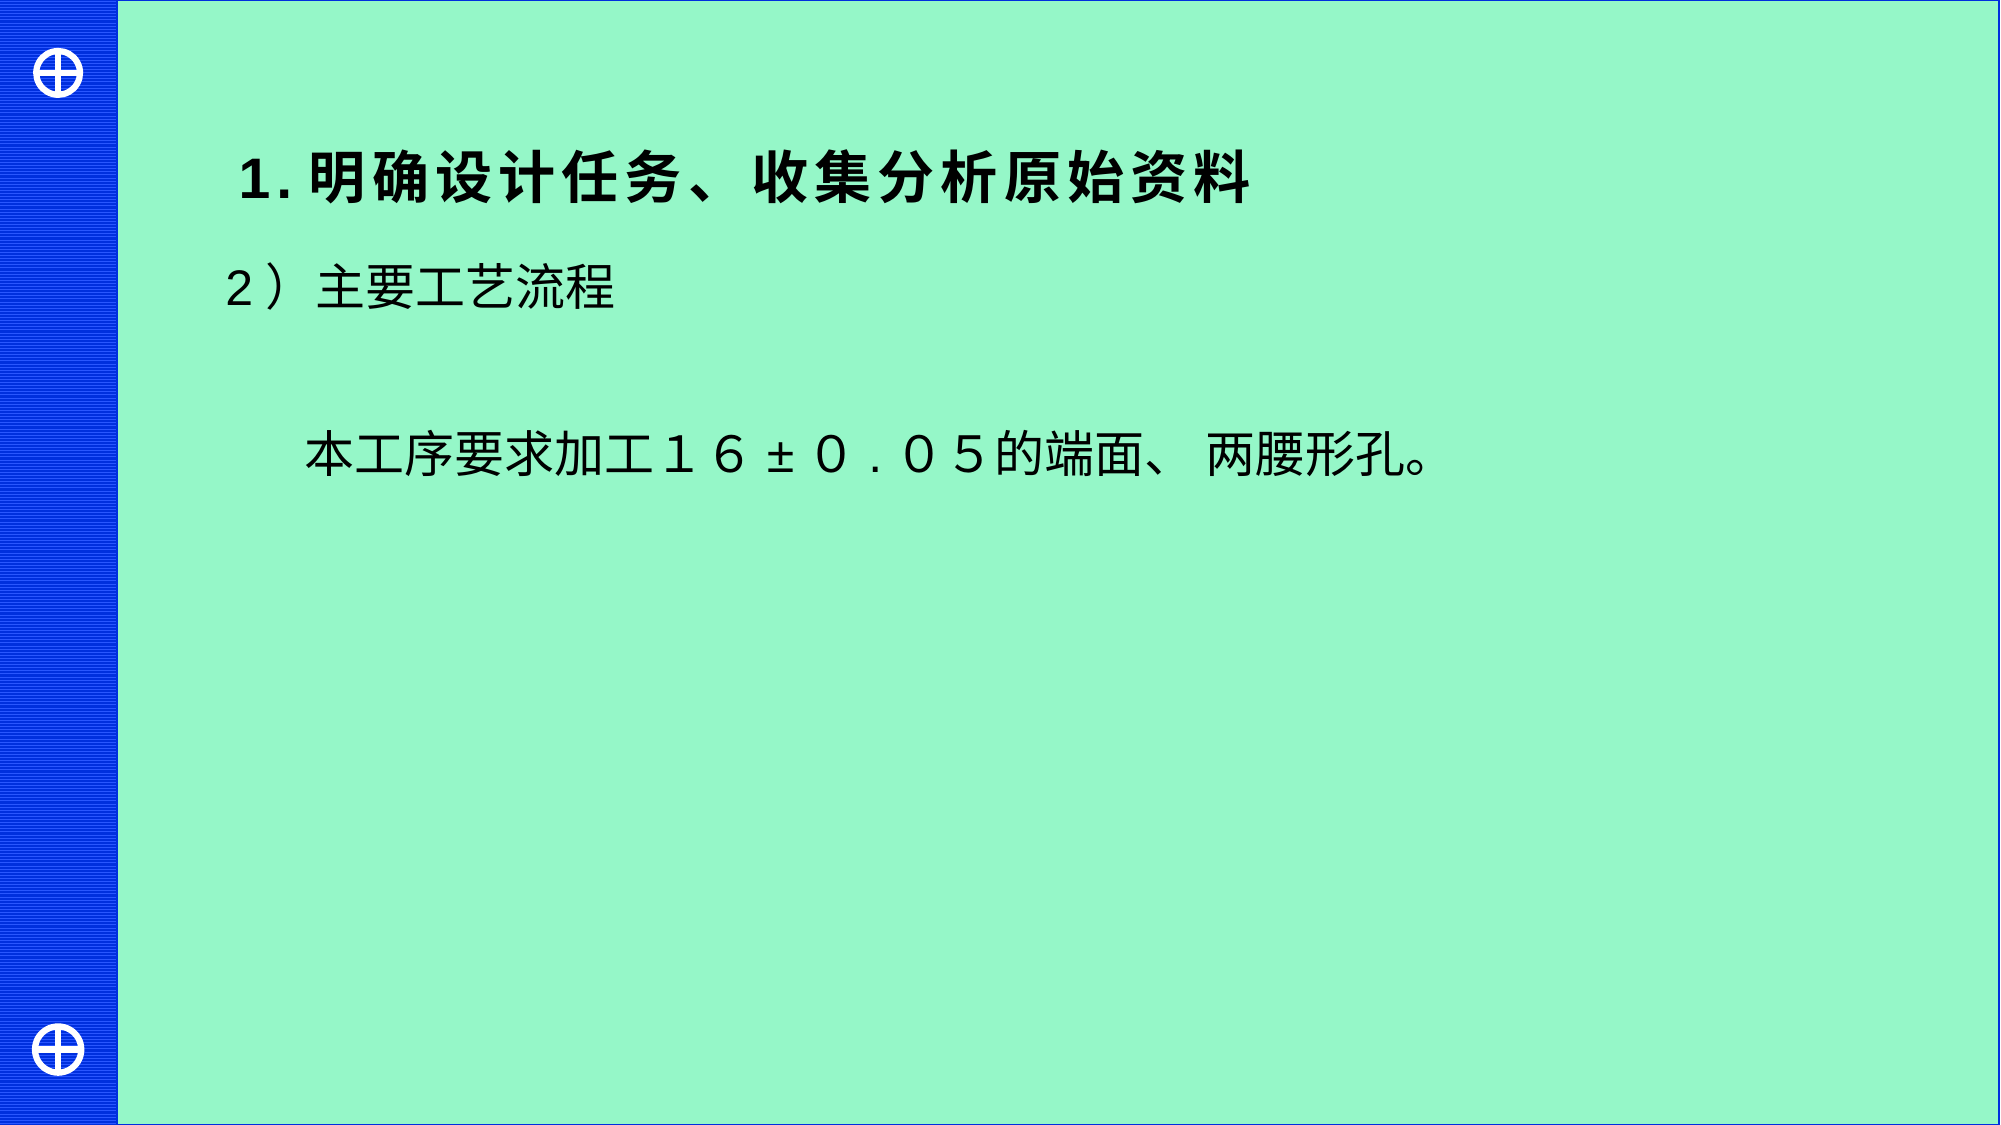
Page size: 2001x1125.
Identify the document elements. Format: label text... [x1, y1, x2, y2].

text_box 本工序要求加工１６±０.０５的端面、 两腰形孔。 [190, 385, 1863, 490]
text_box 1.明确设计任务、收集分析原始资料 [135, 96, 1423, 217]
text_box 2）主要工艺流程 [135, 217, 1843, 323]
